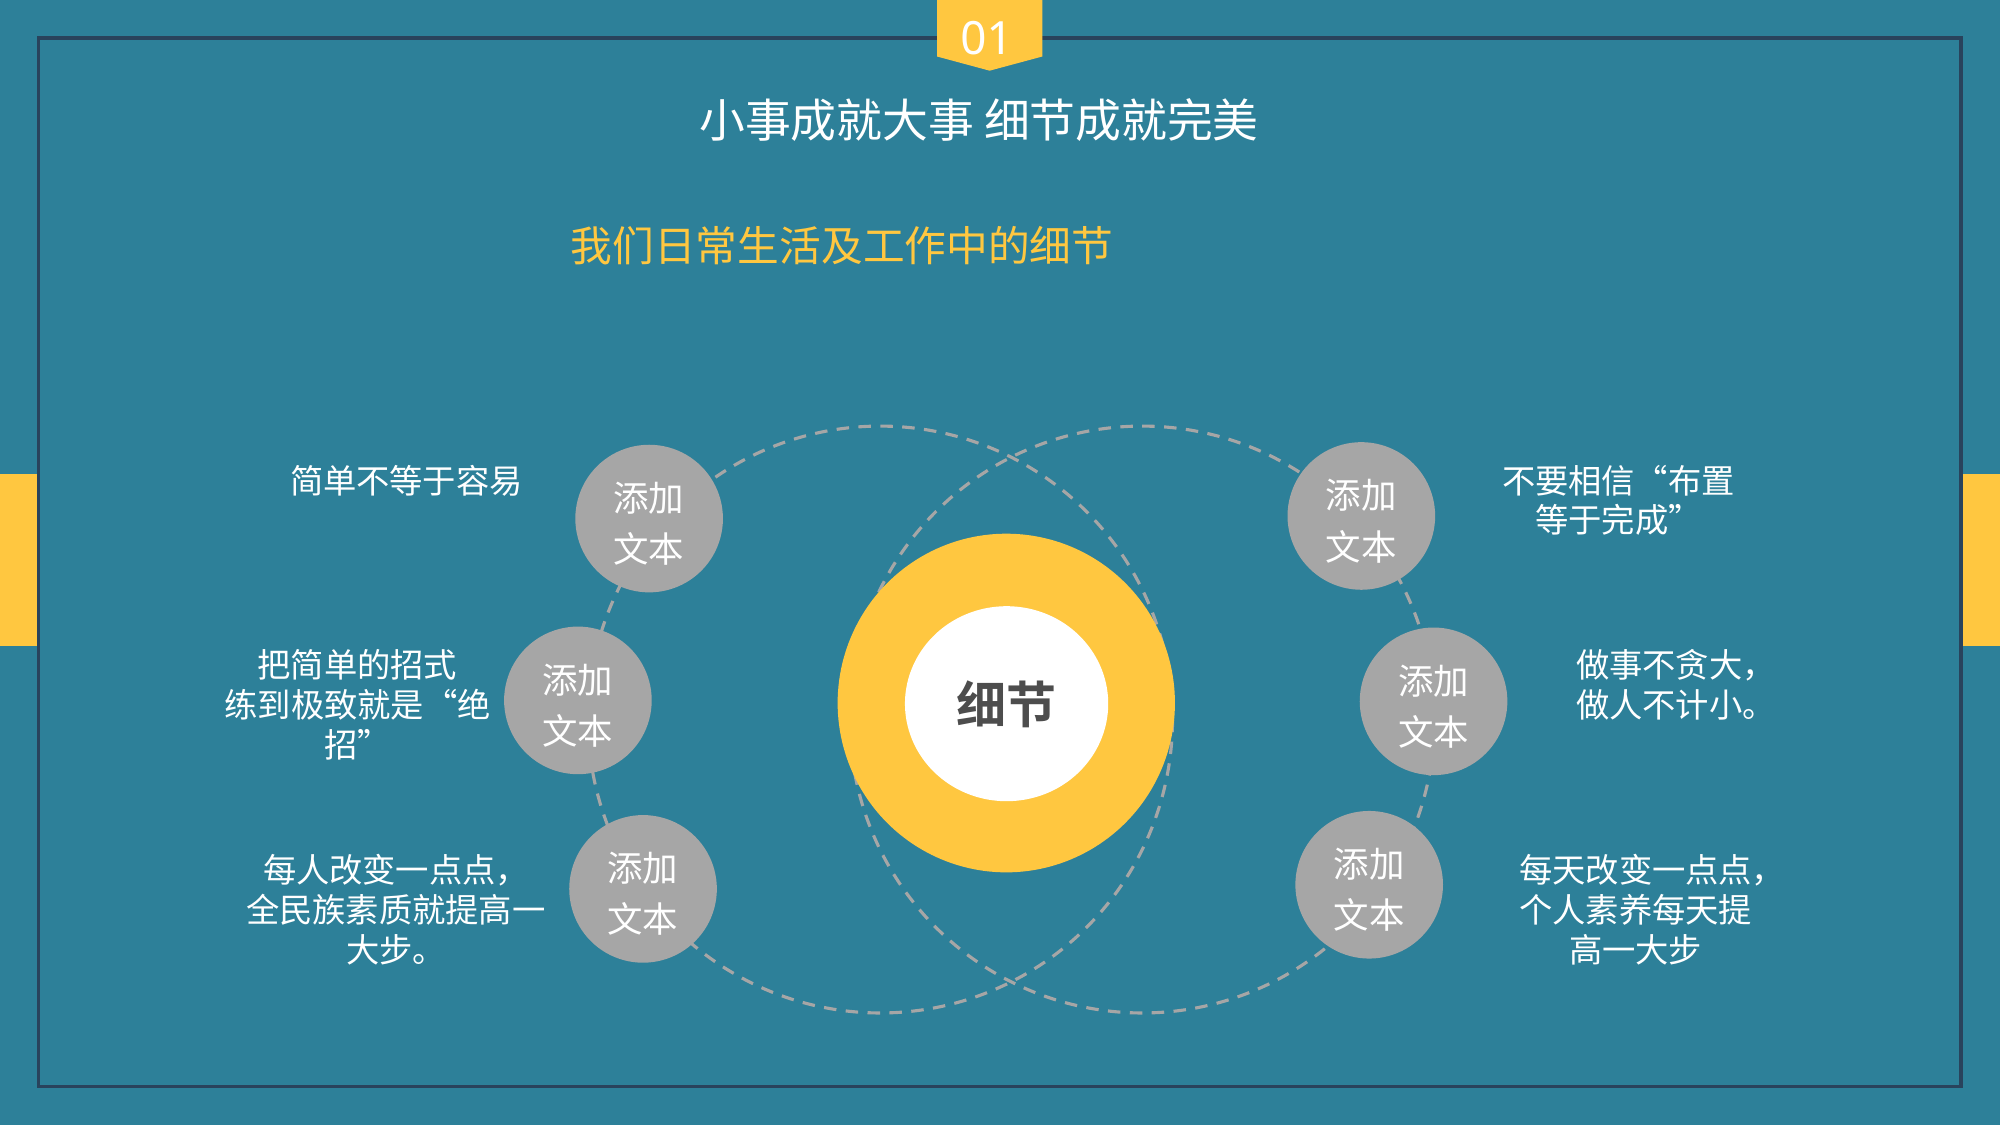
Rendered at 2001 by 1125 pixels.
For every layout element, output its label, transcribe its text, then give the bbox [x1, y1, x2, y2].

text_box [892, 426, 1430, 1013]
text_box 添加文本 [1287, 442, 1436, 590]
text_box 添加文本 [1295, 810, 1444, 959]
text_box 添加文本 [569, 815, 717, 963]
text_box 不要相信“布置等于完成” [1478, 452, 1759, 547]
text_box [592, 426, 1011, 1013]
text_box 添加文本 [1359, 627, 1508, 776]
text_box 添加文本 [575, 444, 723, 593]
text_box 添加文本 [521, 626, 652, 775]
text_box 每天改变一点点， 个人素养每天提高一大步 [1495, 841, 1776, 977]
text_box 每人改变一点点， 全民族素质就提高一大步。 [224, 841, 568, 977]
text_box 小事成就大事 细节成就完美 [684, 84, 1315, 155]
text_box 我们日常生活及工作中的细节 [555, 212, 1396, 278]
text_box 把简单的招式 练到极致就是“绝招” [194, 637, 521, 772]
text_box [837, 533, 1175, 873]
text_box 做事不贪大，做人不计小。 [1547, 637, 1806, 732]
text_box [937, 0, 1058, 72]
text_box 简单不等于容易 [275, 452, 624, 507]
